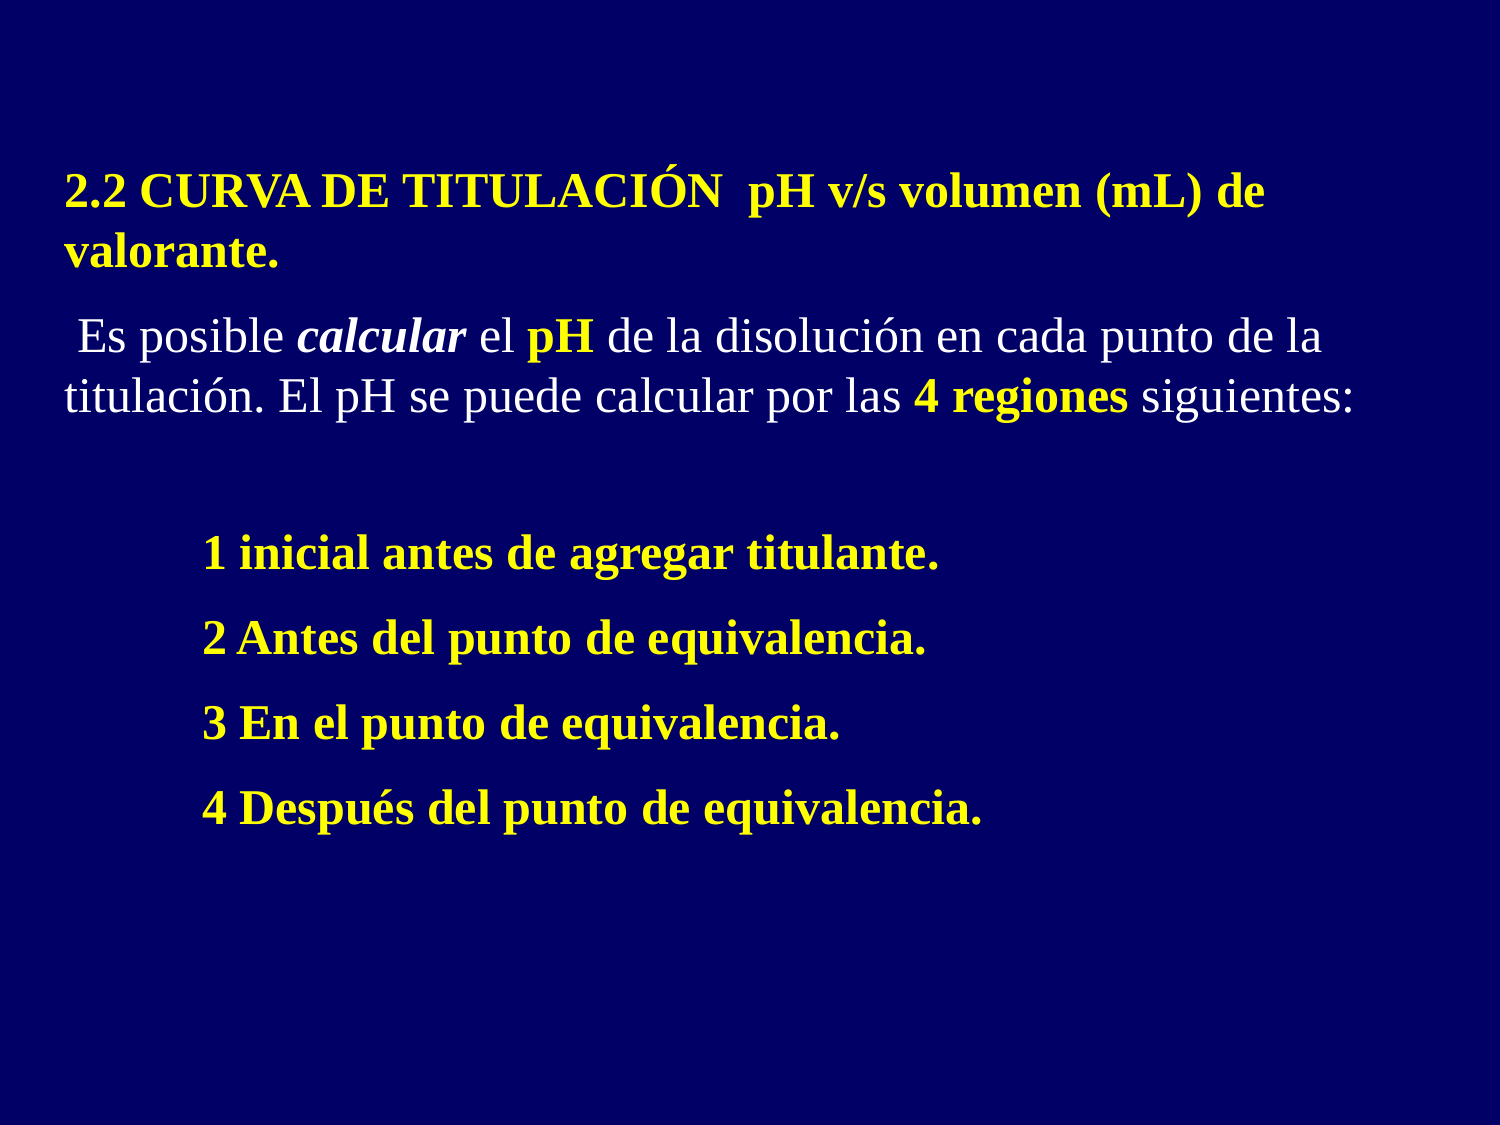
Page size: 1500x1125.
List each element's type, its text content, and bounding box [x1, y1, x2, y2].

text_box 2.2 CURVA DE TITULACIÓN pH v/s volumen (mL) de valorante. Es posible calcular el pH de la disolución en cada punto de la titulación. El pH se puede calcular por las 4 regiones siguientes: [50, 149, 1450, 515]
text_box 1 inicial antes de agregar titulante. 2 Antes del punto de equivalencia. 3 En el punto de equivalencia. 4 Después del punto de equivalencia. [37, 512, 1438, 843]
